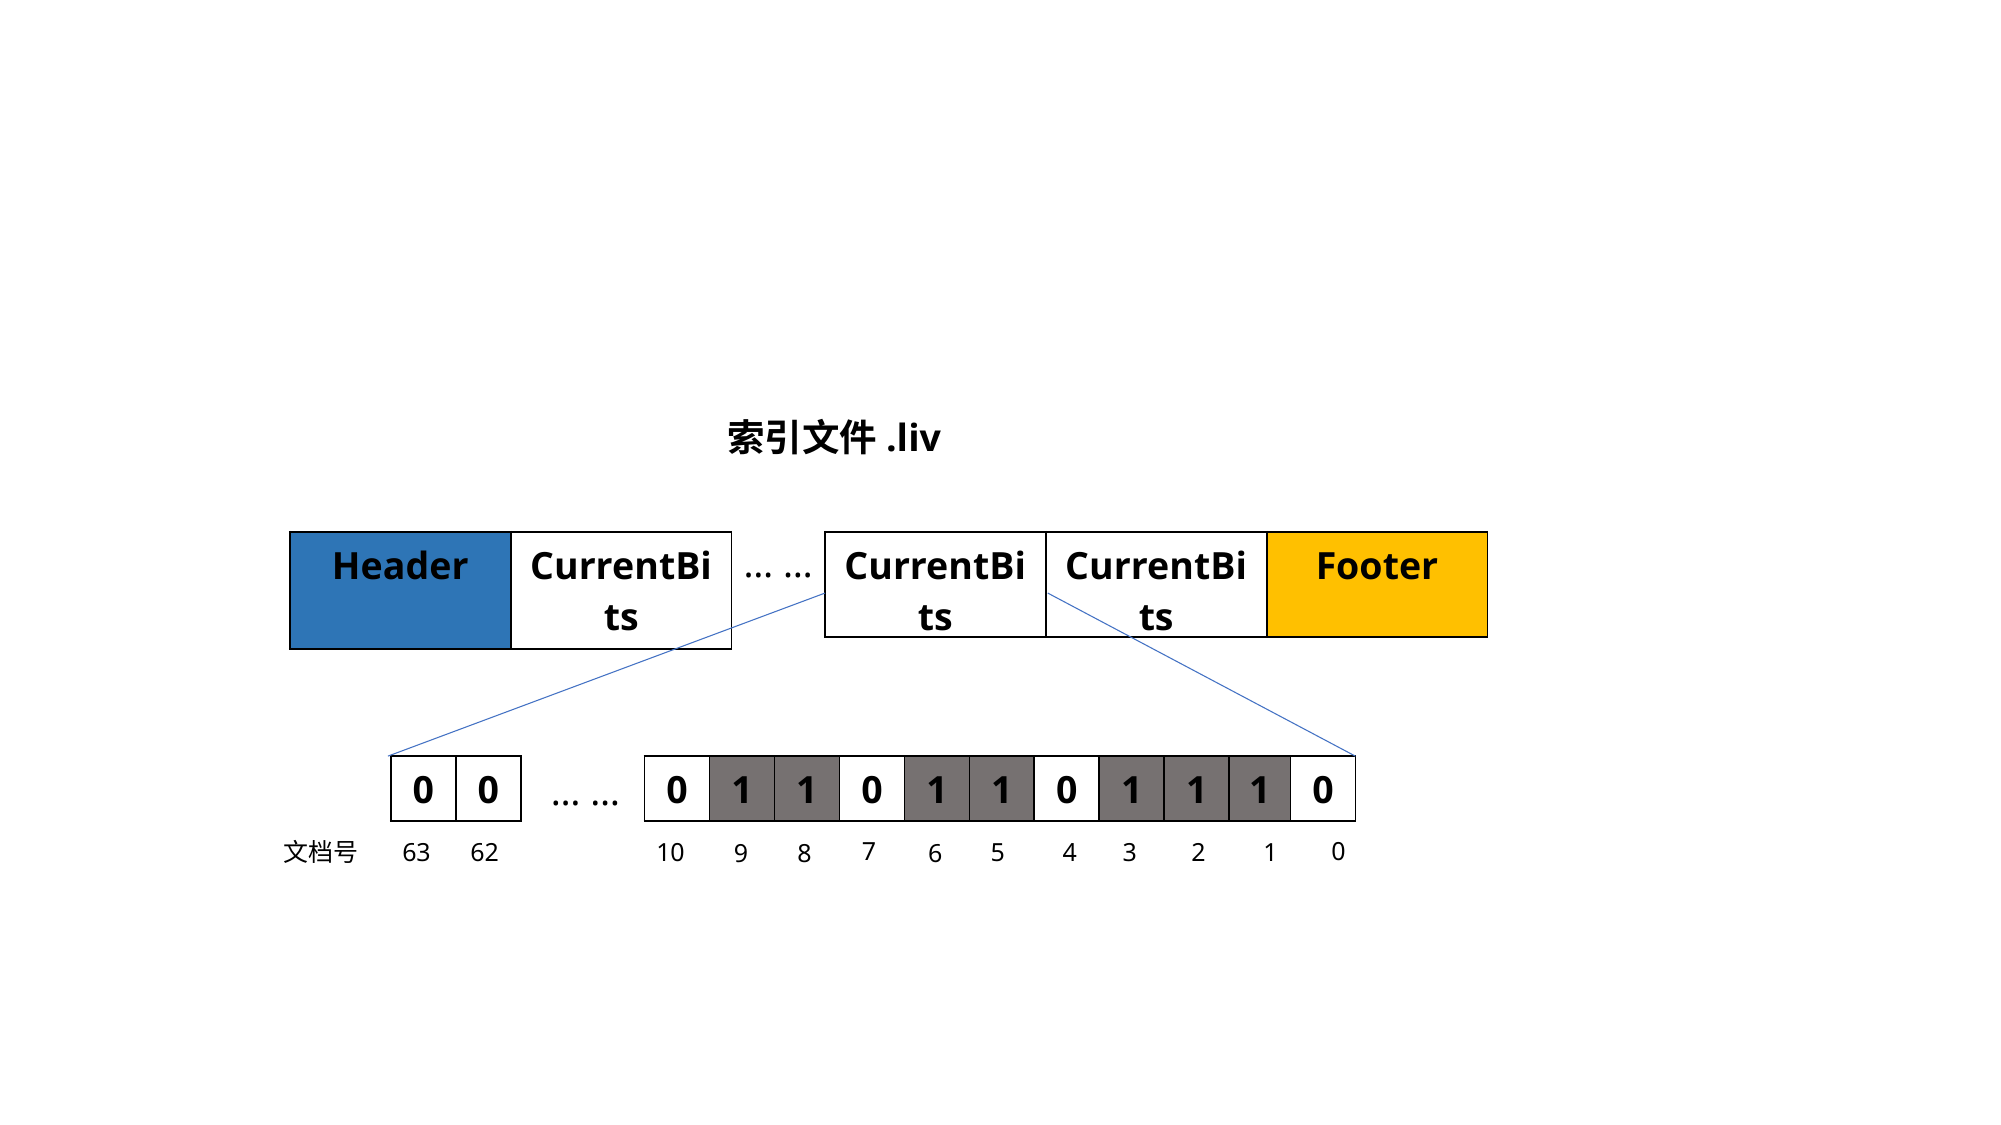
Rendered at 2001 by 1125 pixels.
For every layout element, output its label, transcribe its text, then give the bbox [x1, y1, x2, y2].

table_header 1 [905, 757, 969, 820]
table_header 0 [1291, 757, 1355, 820]
text_box 7 [847, 828, 891, 874]
table_header CurrentBits [1047, 533, 1266, 593]
text_box 索引文件.liv [712, 406, 956, 466]
text_box 5 [975, 829, 1020, 874]
table_header Header [291, 533, 510, 648]
table_header 1 [1100, 757, 1163, 820]
text_box 63 [387, 829, 446, 874]
text_box 6 [913, 830, 957, 876]
table_header 1 [1165, 757, 1228, 820]
text_box 62 [455, 829, 514, 874]
table_header 1 [775, 757, 839, 820]
text_box 文档号 [269, 829, 374, 874]
text_box 4 [1047, 829, 1092, 874]
table_header Footer [1268, 533, 1487, 636]
table_header 1 [710, 757, 774, 820]
table_header 1 [970, 757, 1033, 820]
text_box 8 [782, 830, 827, 876]
table_header CurrentBits [826, 533, 1045, 636]
table_header 0 [1035, 757, 1098, 820]
text_box 10 [641, 829, 700, 874]
table_header 0 [457, 757, 520, 820]
table_header 1 [1230, 757, 1290, 820]
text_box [1047, 593, 1356, 757]
text_box 1 [1248, 829, 1293, 874]
text_box … … [728, 532, 824, 593]
table_header 0 [645, 757, 709, 820]
text_box 9 [718, 830, 763, 876]
text_box 3 [1107, 829, 1152, 874]
table_header 0 [392, 757, 455, 820]
text_box … … [536, 760, 635, 821]
text_box 0 [1316, 827, 1361, 873]
text_box 2 [1176, 829, 1221, 874]
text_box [387, 593, 825, 757]
table_header 0 [840, 757, 904, 820]
table_header CurrentBits [512, 533, 728, 593]
